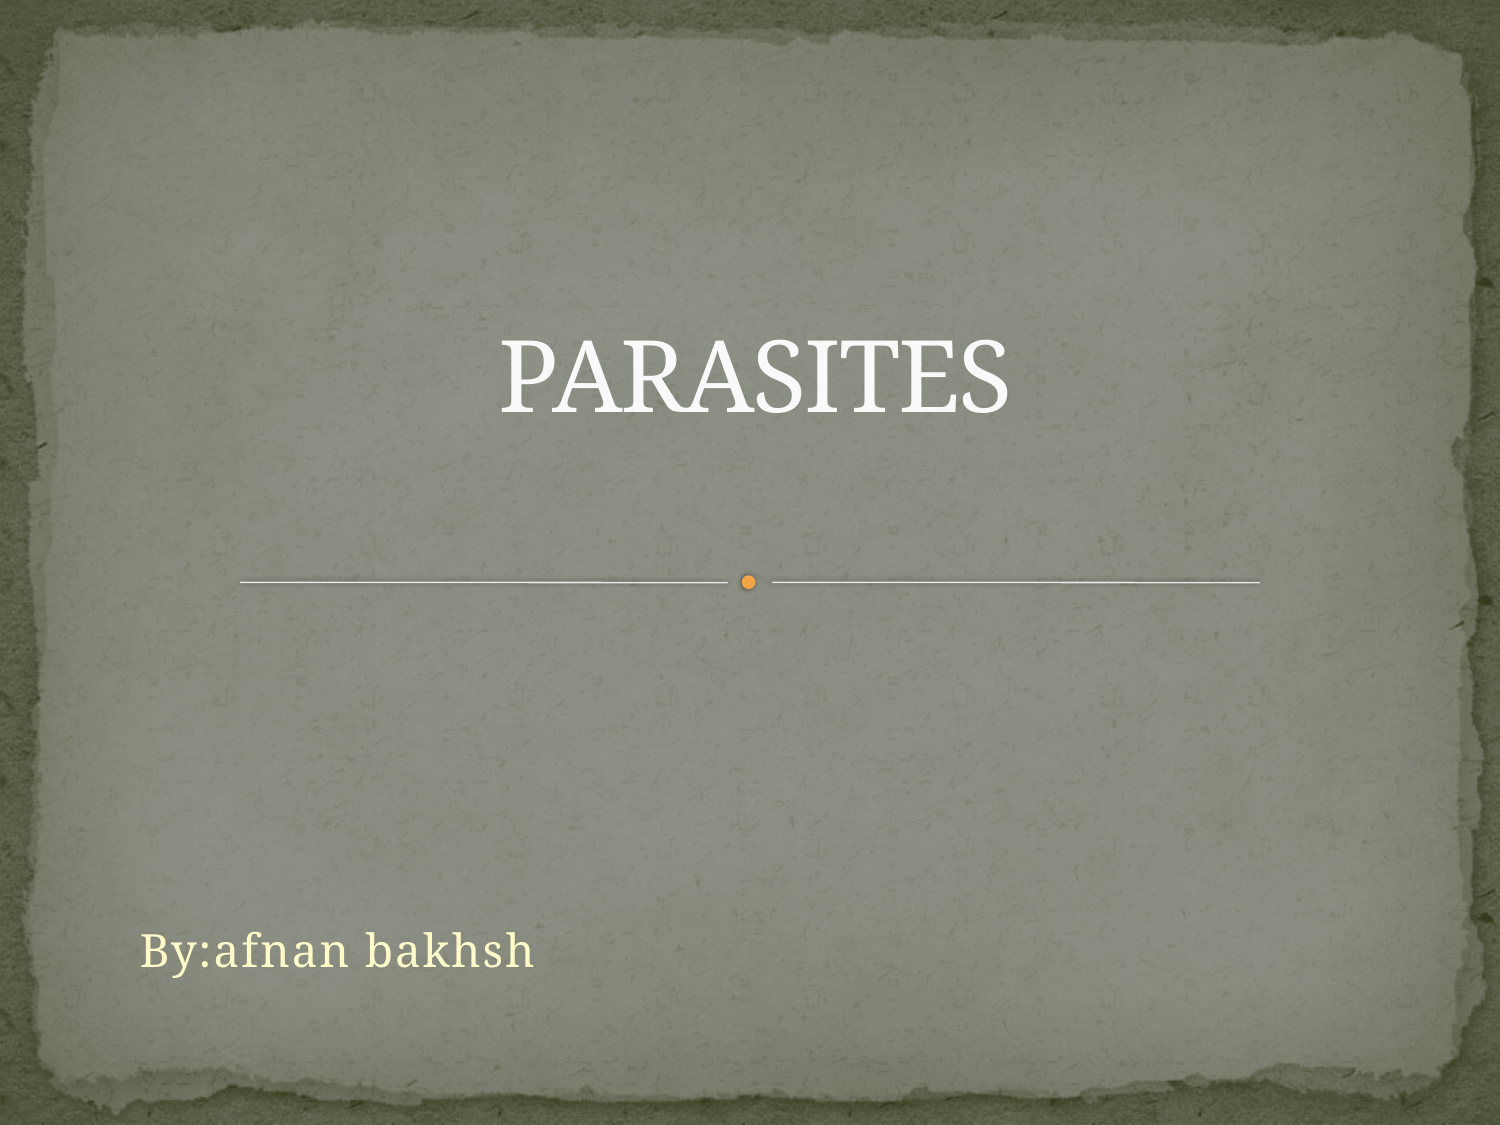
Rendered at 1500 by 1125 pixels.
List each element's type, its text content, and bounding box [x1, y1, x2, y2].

subtitle By:afnan bakhsh [0, 914, 863, 1125]
title PARASITES [74, 235, 1438, 561]
